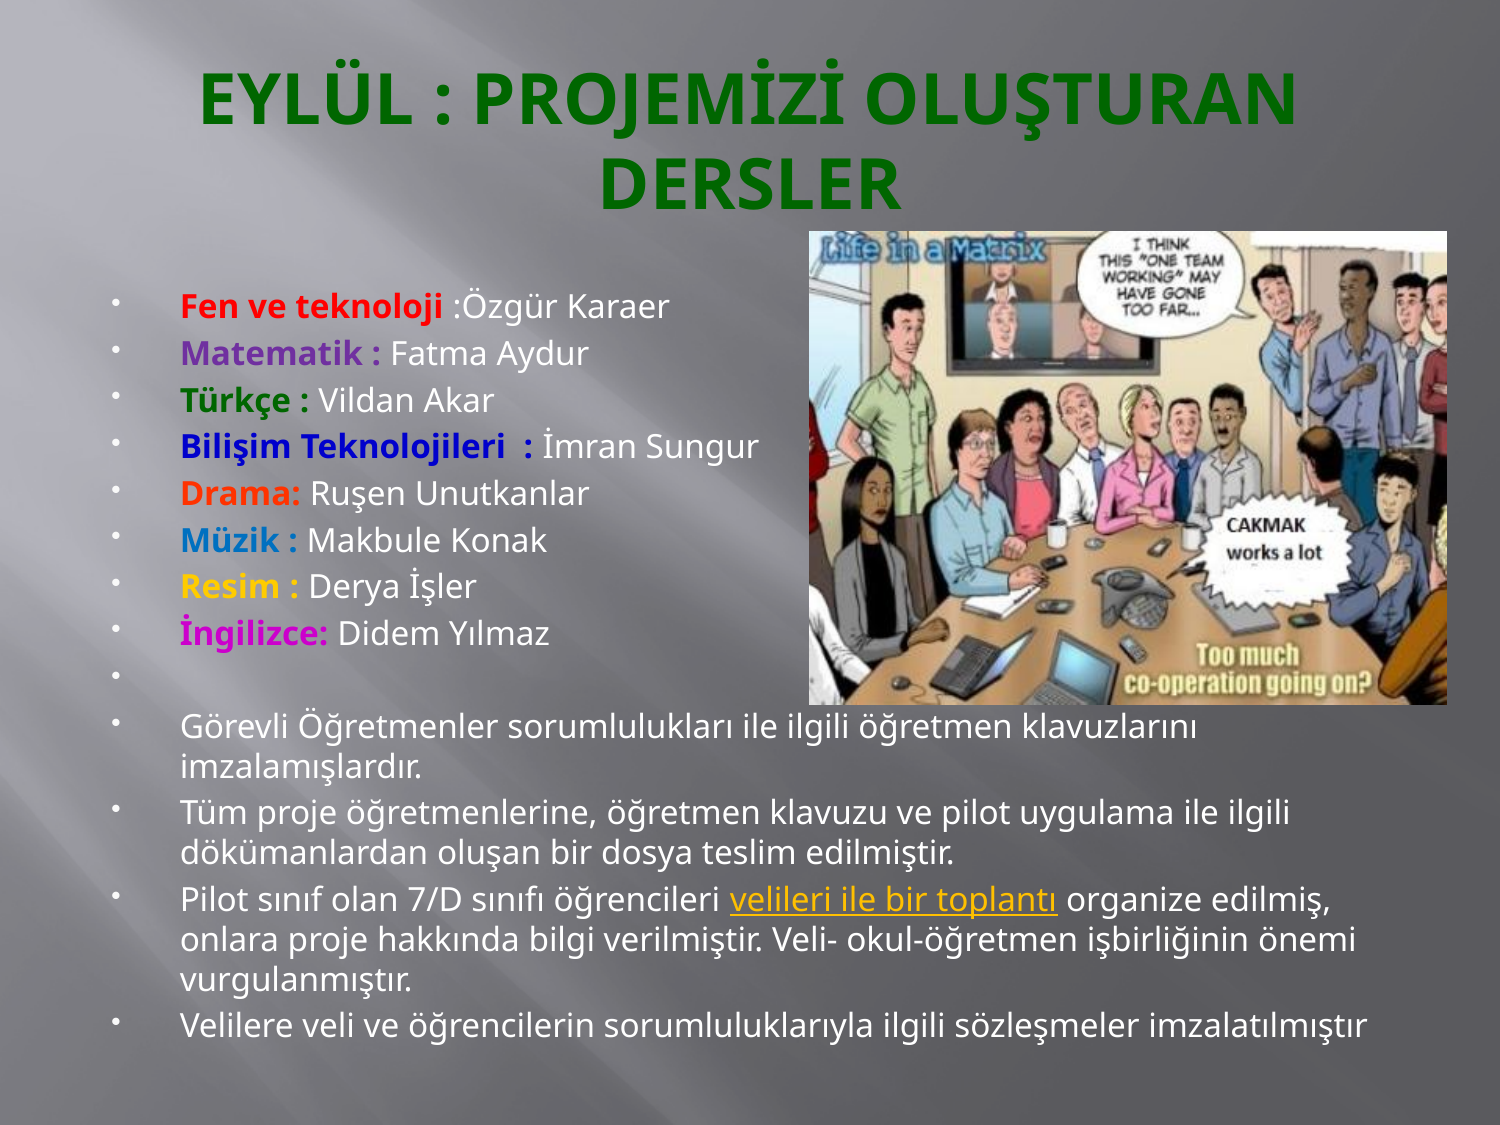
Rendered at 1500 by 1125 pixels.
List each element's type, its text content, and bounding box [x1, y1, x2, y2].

list Fen ve teknoloji :Özgür Karaer Matematik : Fatma Aydur Türkçe : Vildan Akar Bilişim Teknolojileri : İmran Sungur Drama: Ruşen Unutkanlar Müzik : Makbule Konak Resim : Derya İşler İngilizce: Didem Yılmaz Görevli Öğretmenler sorumlulukları ile ilgili öğretmen klavuzlarını imzalamışlardır. Tüm proje öğretmenlerine, öğretmen klavuzu ve pilot uygulama ile ilgili dökümanlardan oluşan bir dosya teslim edilmiştir. Pilot sınıf olan 7/D sınıfı öğrencileri velileri ile bir toplantı organize edilmiş, onlara proje hakkında bilgi verilmiştir. Veli- okul-öğretmen işbirliğinin önemi vurgulanmıştır. Velilere veli ve öğrencilerin sorumluluklarıyla ilgili sözleşmeler imzalatılmıştır [75, 231, 1425, 1035]
title EYLÜL : PROJEMİZİ OLUŞTURAN DERSLER [75, 45, 1425, 231]
picture [808, 231, 1448, 705]
